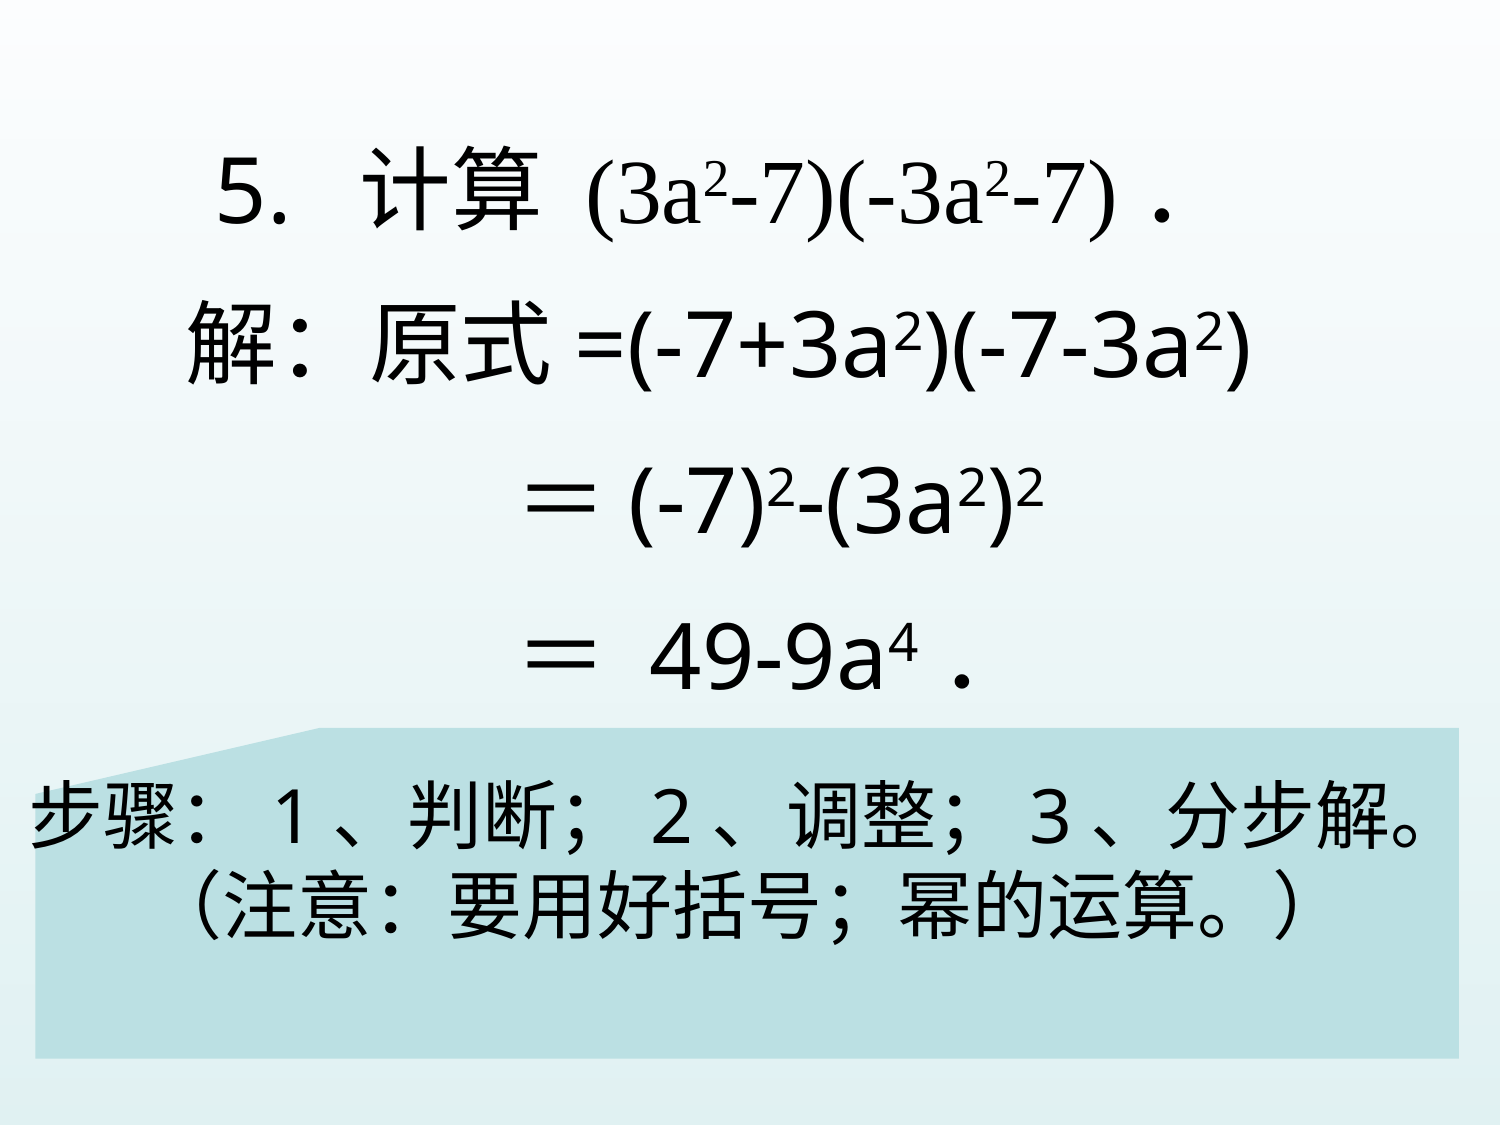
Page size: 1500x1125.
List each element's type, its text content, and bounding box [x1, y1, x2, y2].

text_box 5. 计算 (3a2-7)(-3a2-7)． [200, 125, 1450, 250]
text_box 步骤：1、判断；2、调整；3、分步解。 （注意：要用好括号；幂的运算。） [35, 727, 1459, 1059]
text_box 解：原式=(-7+3a2)(-7-3a2) ＝(-7)2-(3a2)2 ＝ 49-9a4． [171, 278, 1334, 716]
